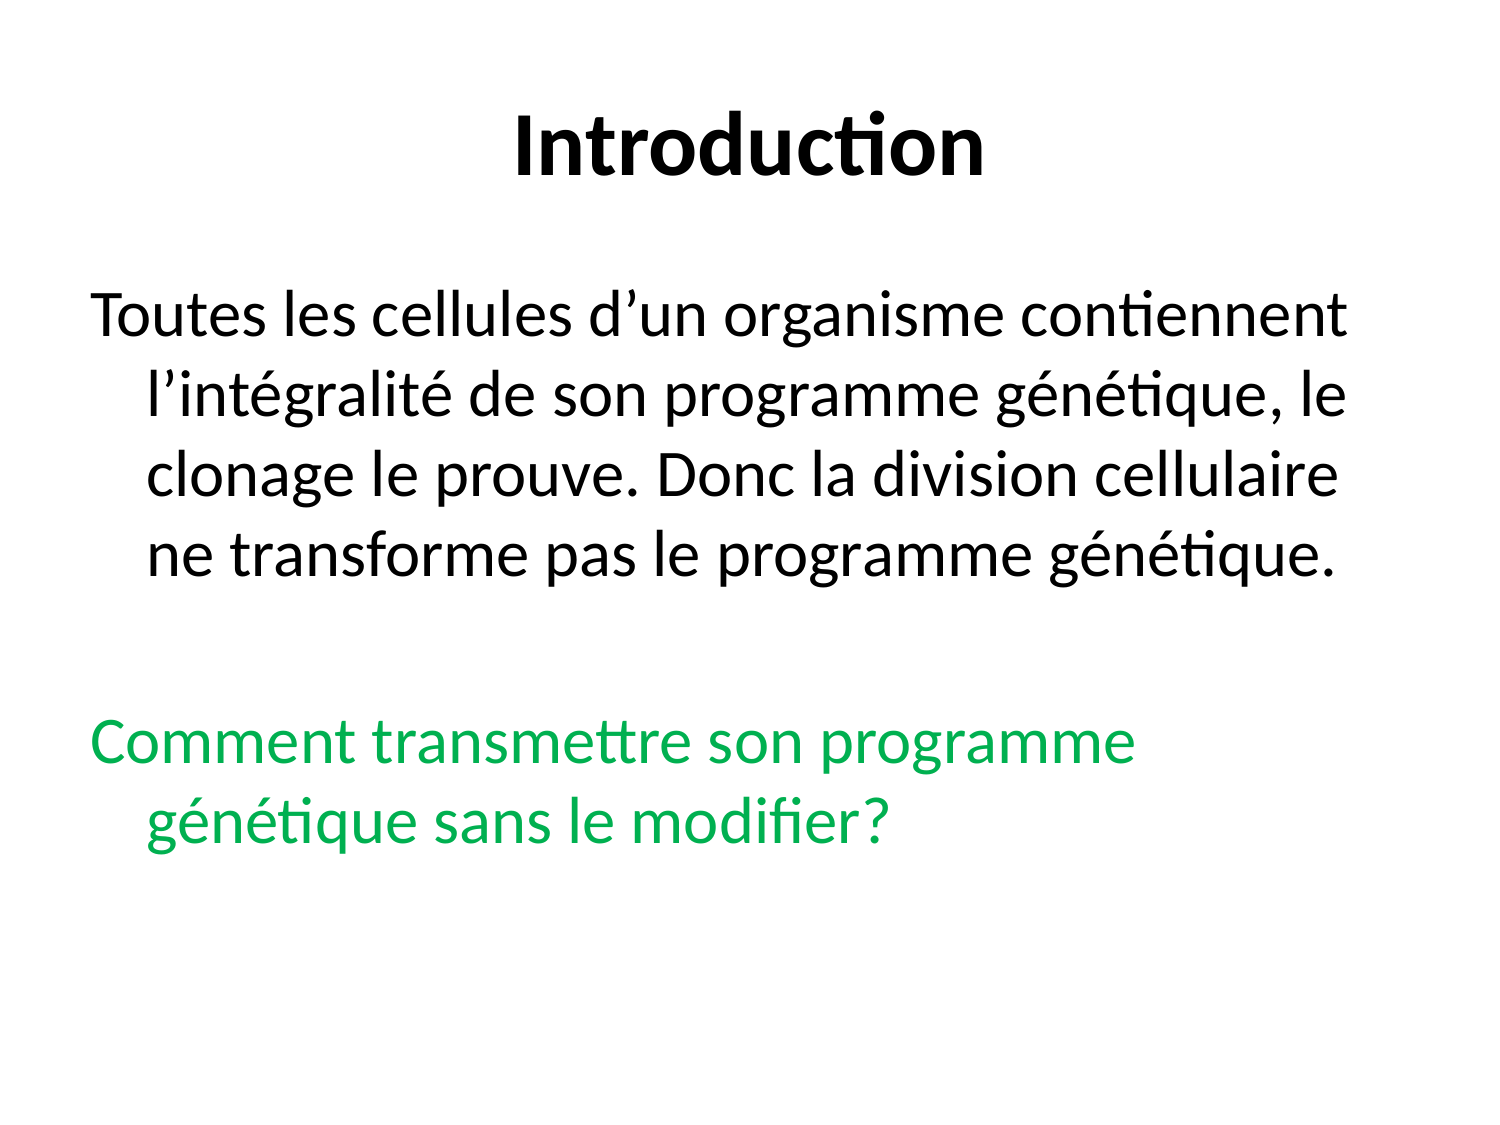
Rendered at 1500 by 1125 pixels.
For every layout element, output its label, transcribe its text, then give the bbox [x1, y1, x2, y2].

title Introduction [75, 45, 1425, 233]
list Toutes les cellules d’un organisme contiennent l’intégralité de son programme génétique, le clonage le prouve. Donc la division cellulaire ne transforme pas le programme génétique. Comment transmettre son programme génétique sans le modifier? [75, 262, 1425, 1005]
